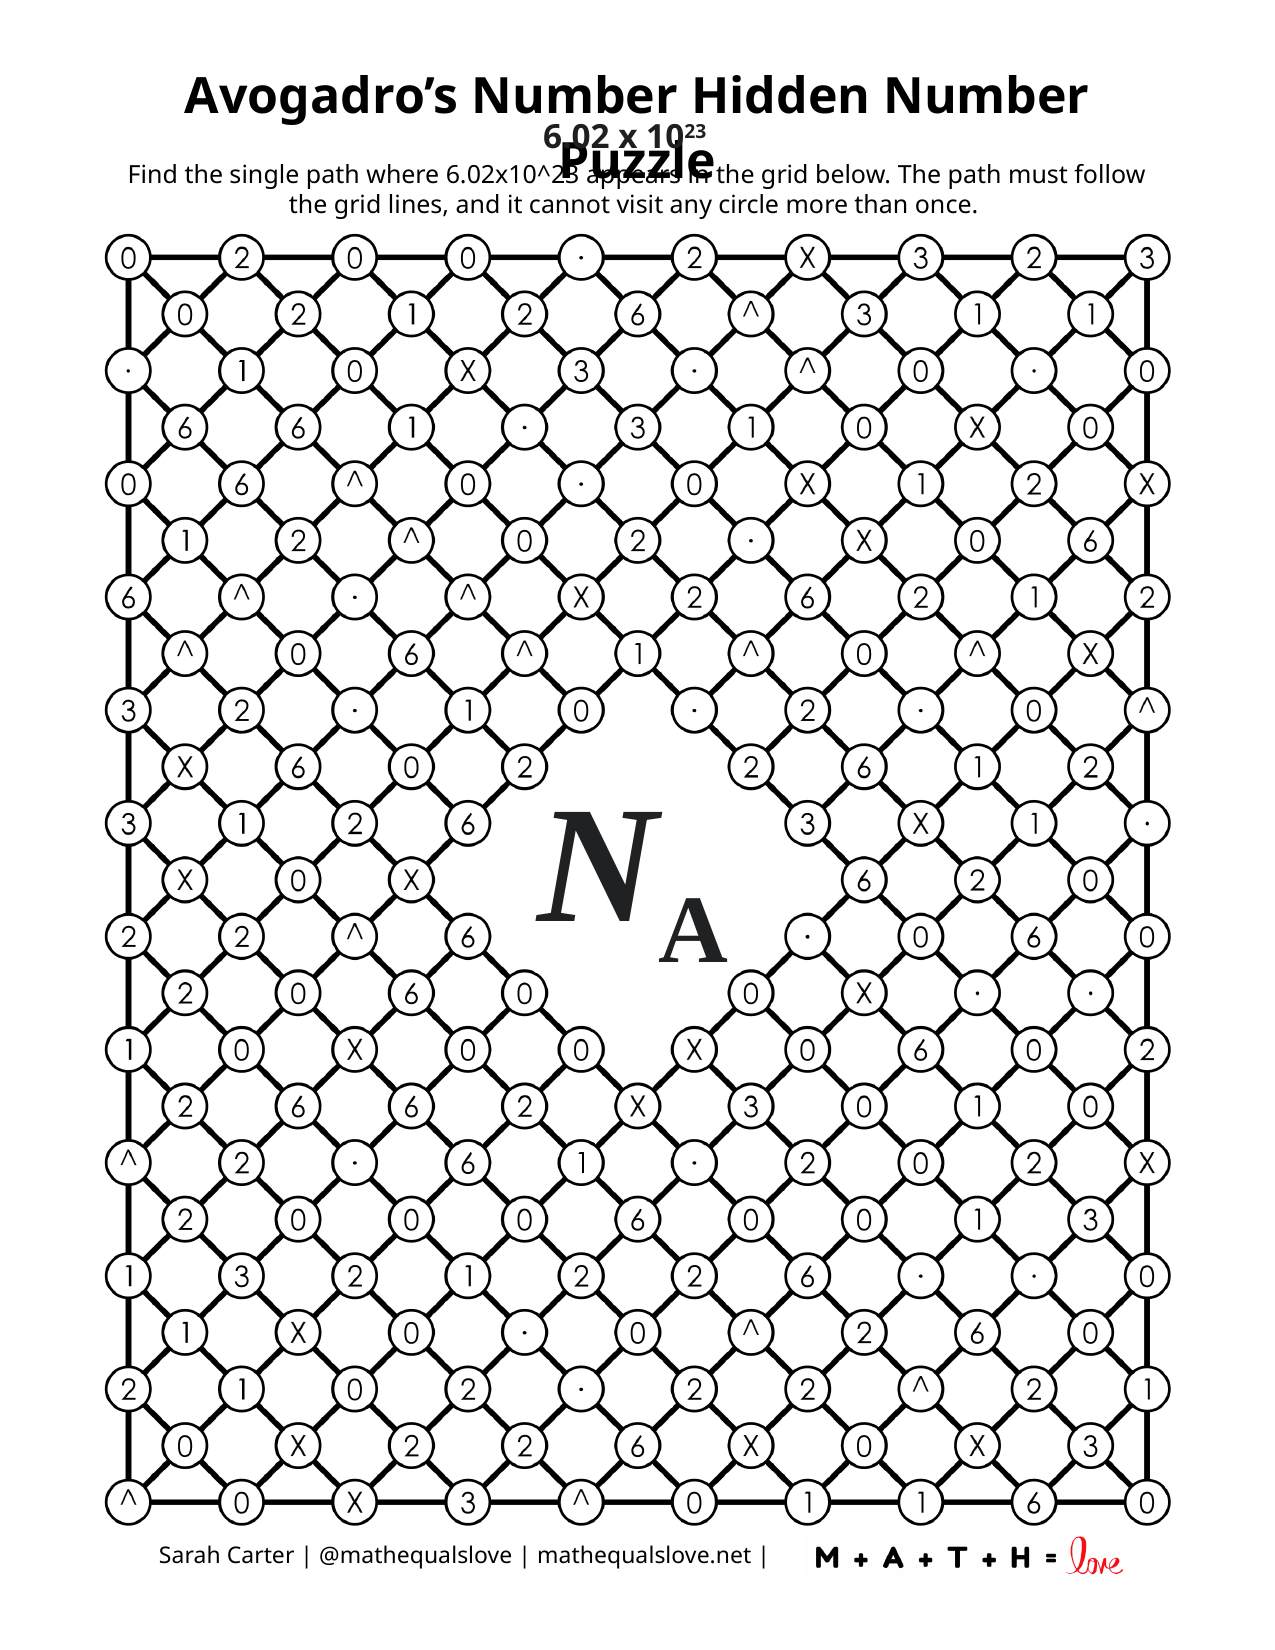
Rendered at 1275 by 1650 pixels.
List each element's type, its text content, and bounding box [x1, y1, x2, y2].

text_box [143, 1533, 1132, 1579]
text_box Avogadro’s Number Hidden Number Puzzle [110, 57, 1165, 151]
picture [97, 226, 1178, 1533]
text_box Find the single path where 6.02x10^23 appears in the grid below. The path must follow the grid lines, and it cannot visit any circle more than once. [110, 151, 1165, 226]
text_box 6.02 x 1023 [319, 107, 930, 163]
